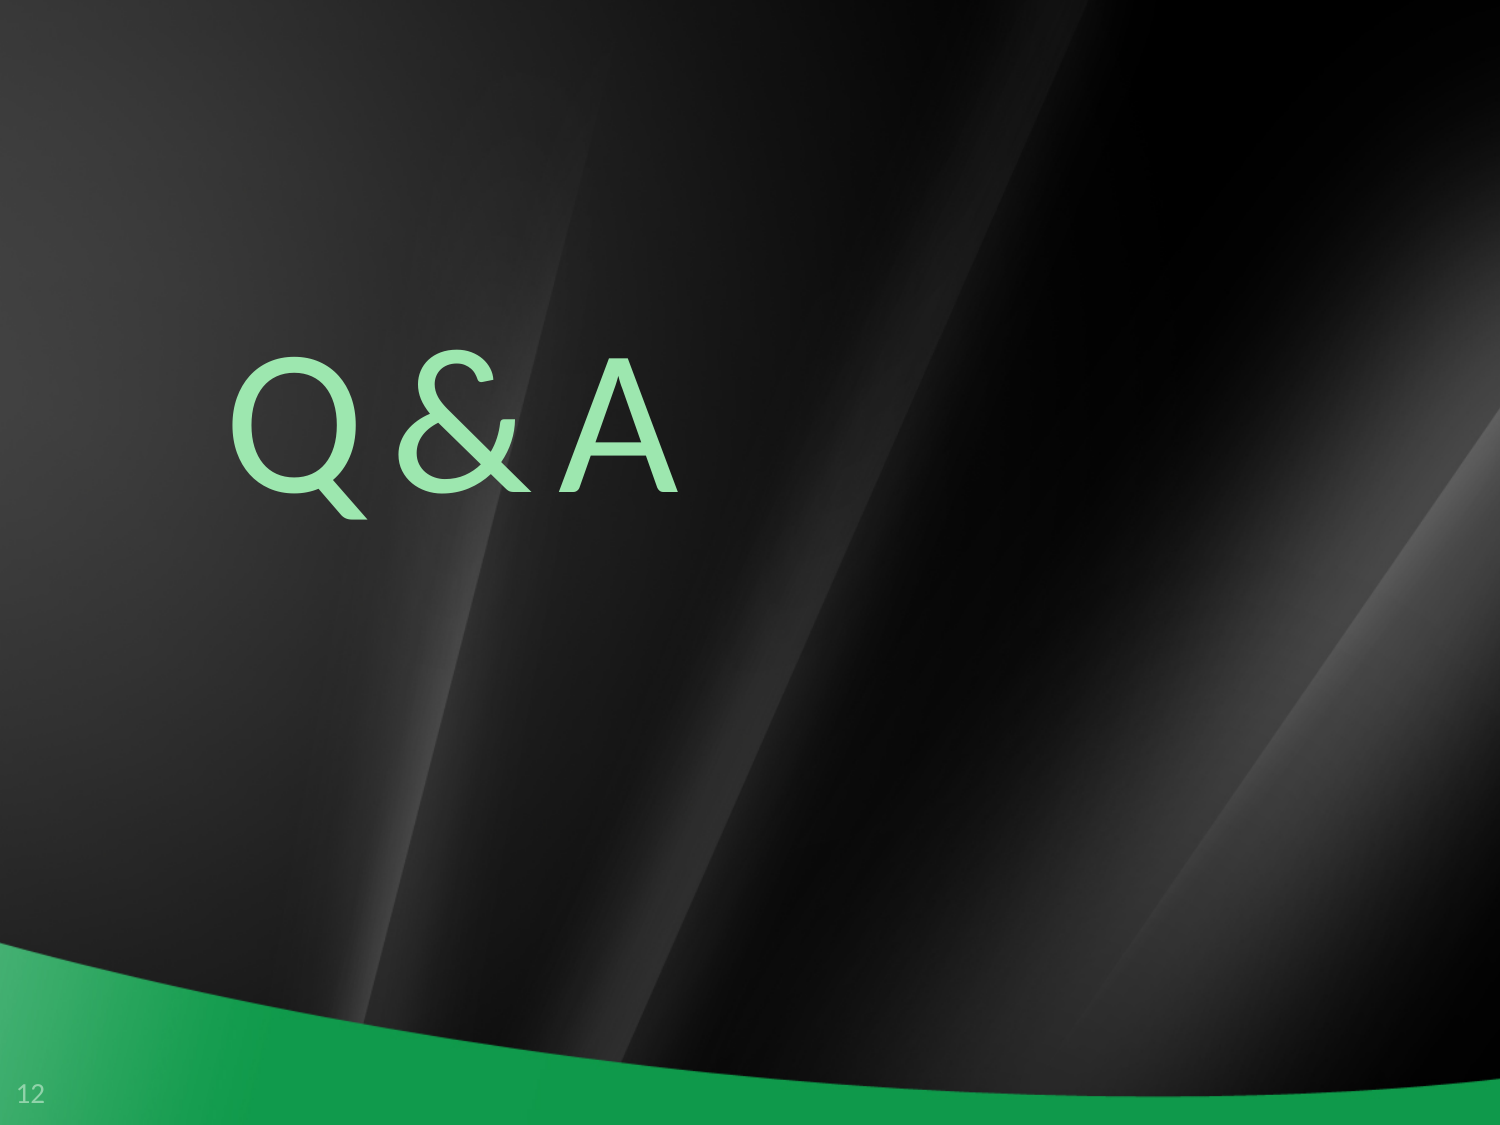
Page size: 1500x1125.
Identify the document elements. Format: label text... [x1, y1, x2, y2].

picture [0, 0, 1500, 1125]
list Q & A [224, 312, 1372, 540]
